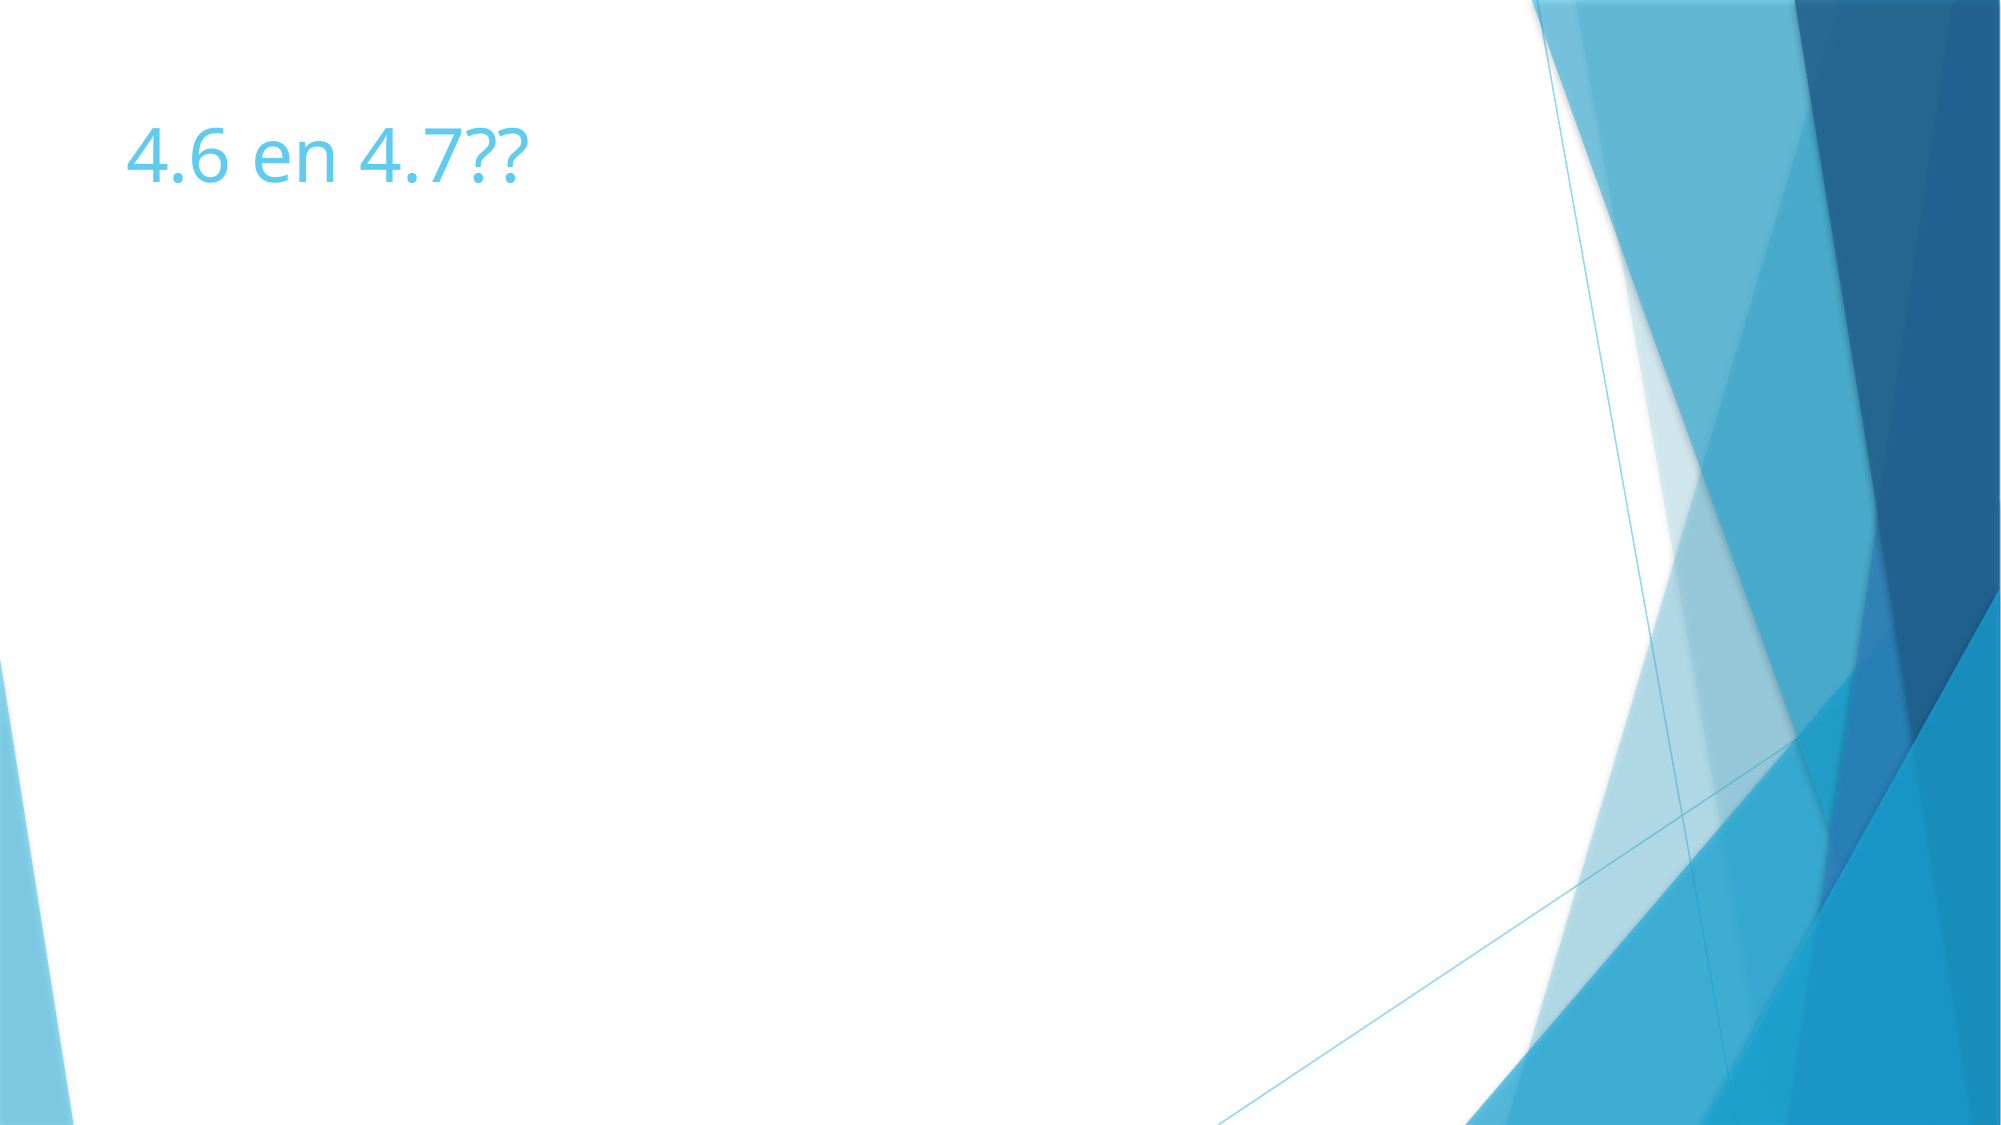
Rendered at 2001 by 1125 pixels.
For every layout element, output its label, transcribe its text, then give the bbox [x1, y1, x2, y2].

title 4.6 en 4.7?? [111, 99, 1522, 317]
